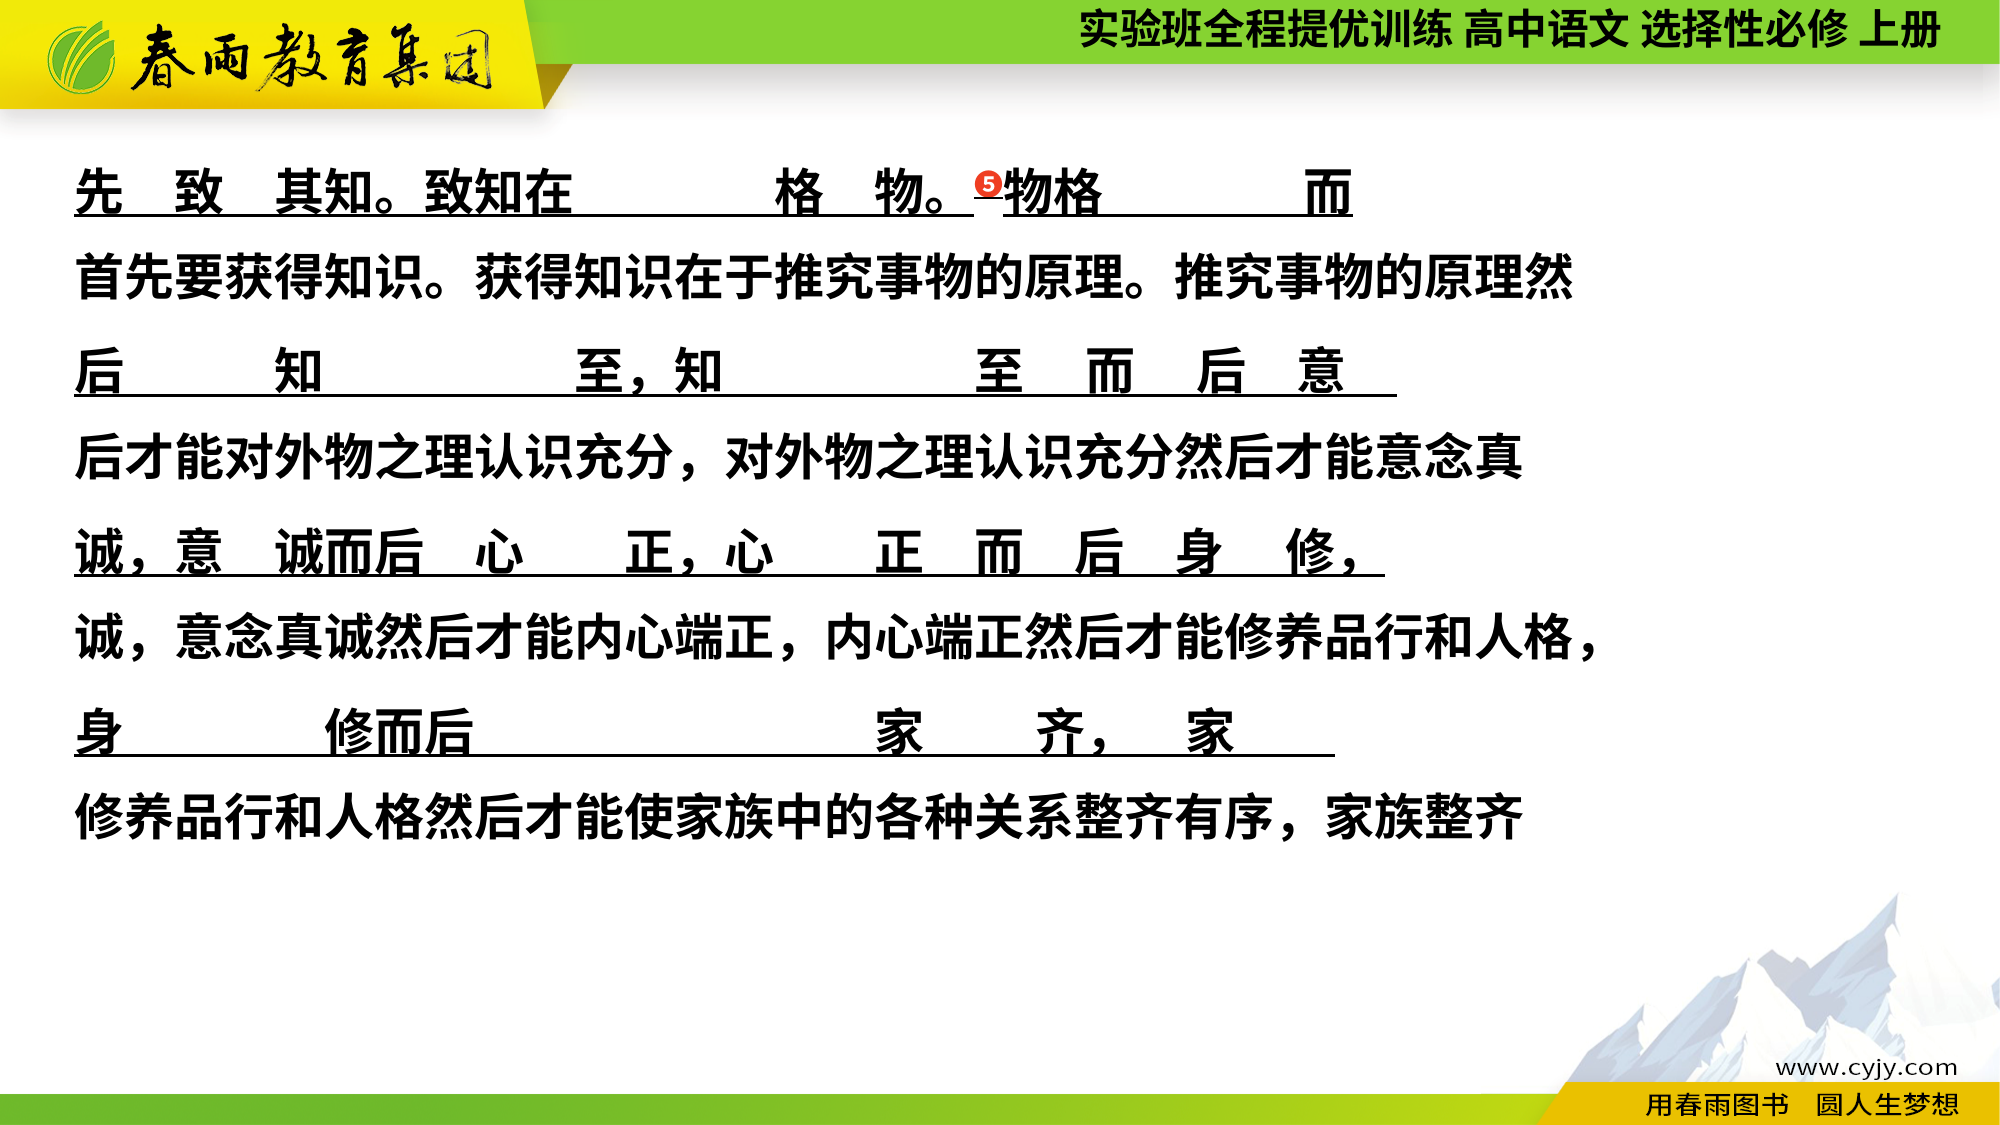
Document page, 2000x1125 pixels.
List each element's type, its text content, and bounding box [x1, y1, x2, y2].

text_box 首先要获得知识。获得知识在于推究事物的原理。推究事物的原理然 后才能对外物之理认识充分，对外物之理认识充分然后才能意念真 诚，意念真诚然后才能内心端正，内心端正然后才能修养品行和人格， 修养品行和人格然后才能使家族中的各种关系整齐有序，家族整齐 [59, 208, 1944, 853]
picture [0, 0, 2000, 1125]
